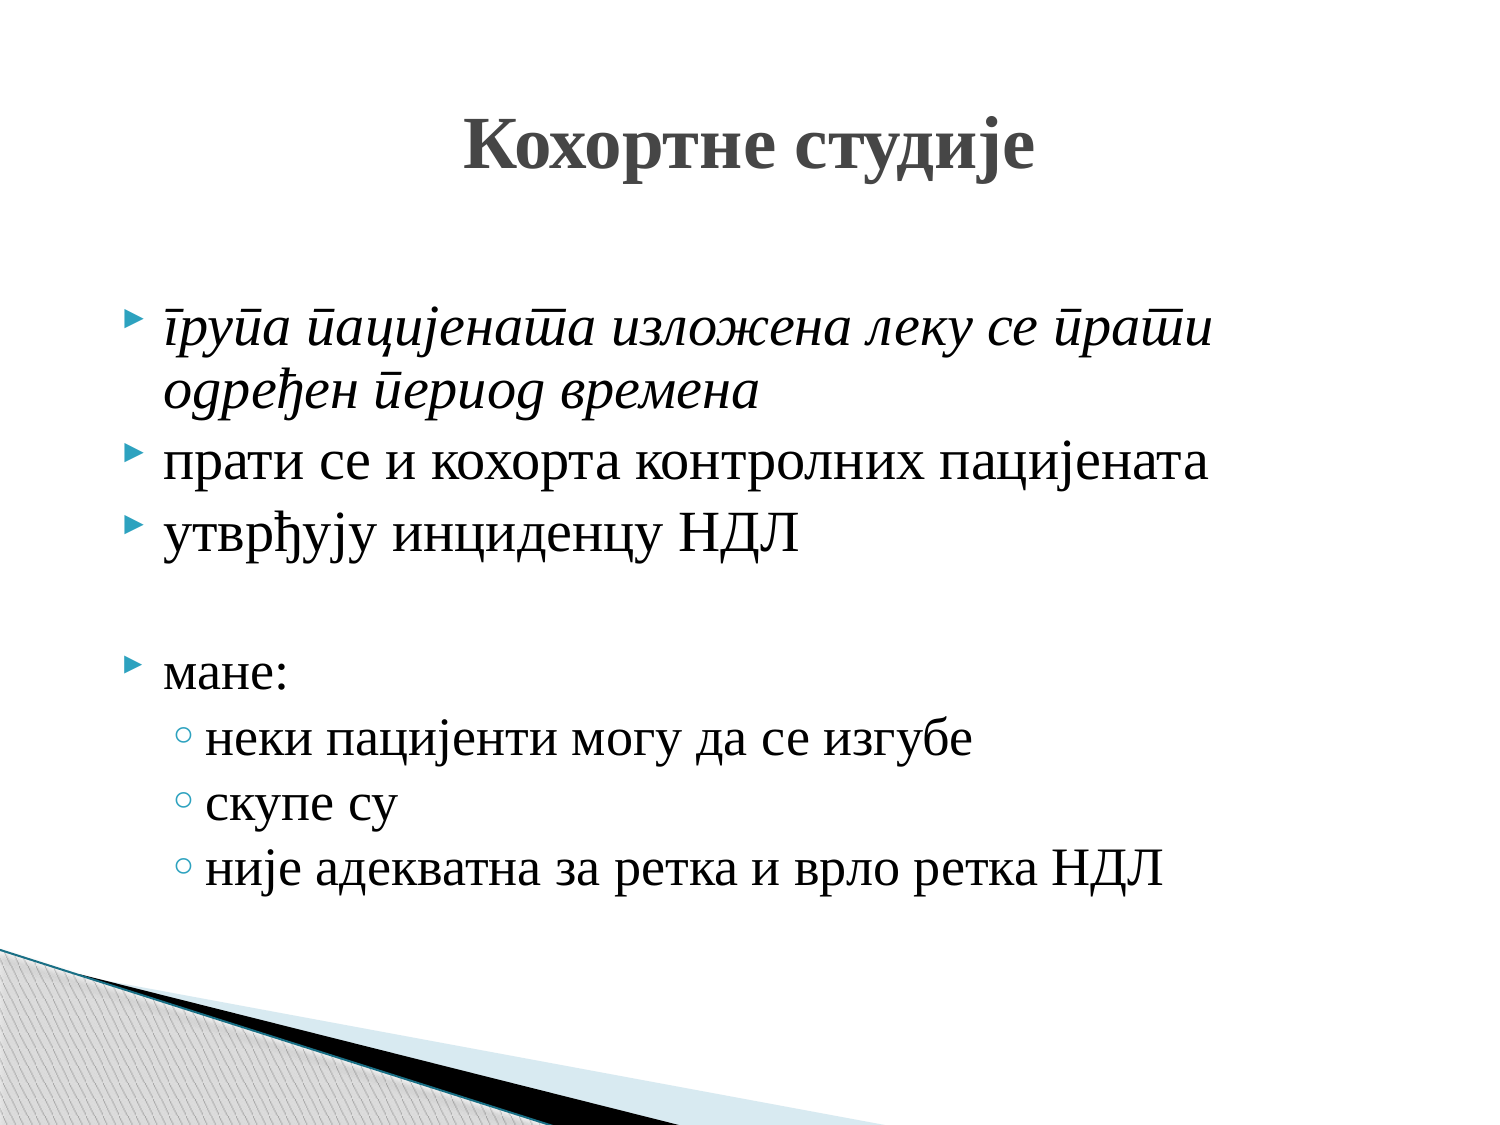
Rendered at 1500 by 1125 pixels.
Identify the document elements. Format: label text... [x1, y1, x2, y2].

list група пацијената изложена леку се прати одређен период времена прати се и кохорта контролних пацијената утврђују инциденцу НДЛ мане: неки пацијенти могу да се изгубе скупе су није адекватна за ретка и врло ретка НДЛ [88, 219, 1439, 963]
title Кохортне студије [75, 45, 1425, 233]
